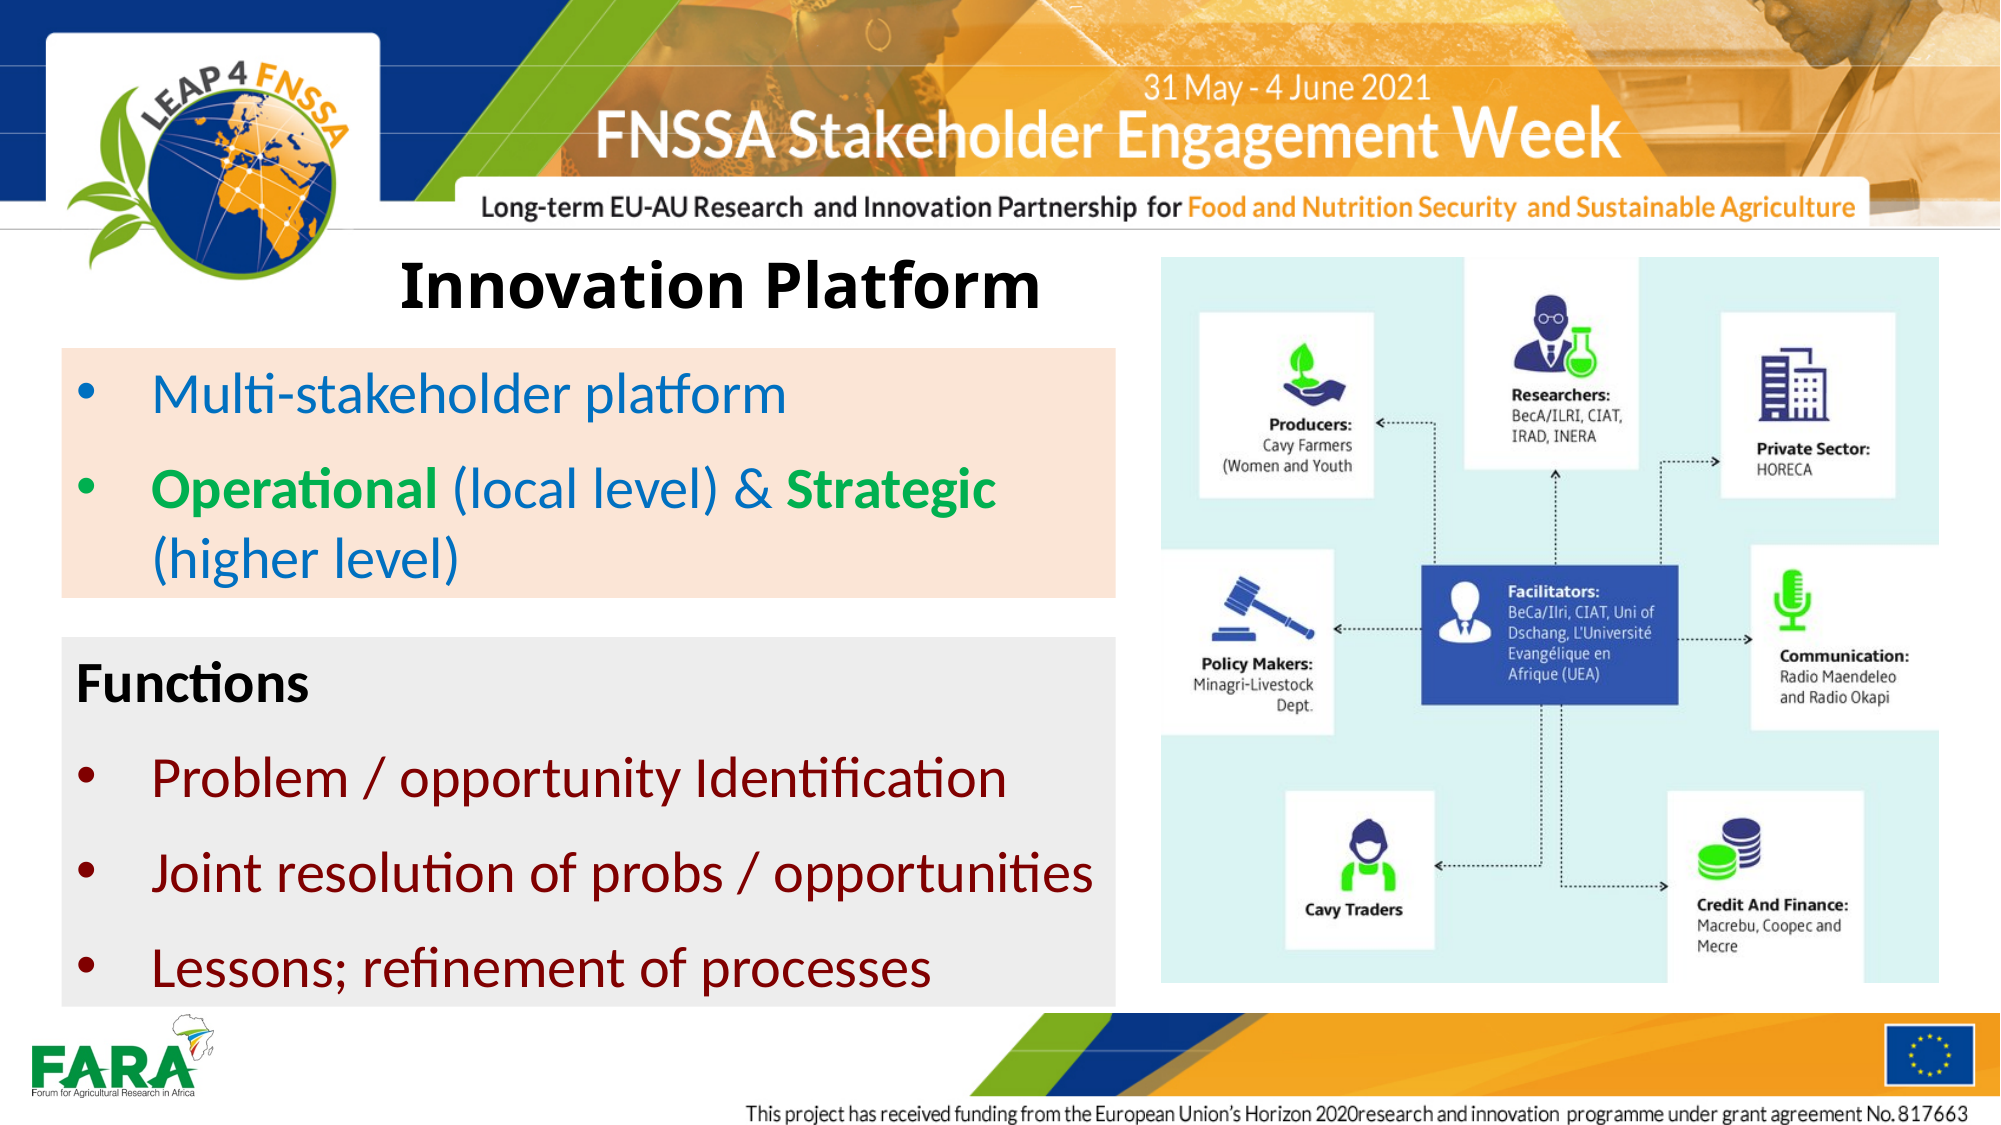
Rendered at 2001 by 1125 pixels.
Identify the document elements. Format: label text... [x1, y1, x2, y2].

picture [0, 1013, 2000, 1125]
text_box Functions Problem / opportunity Identification Joint resolution of probs / opportunities Lessons; refinement of processes [61, 637, 1116, 1007]
text_box Multi-stakeholder platform Operational (local level) & Strategic (higher level) [61, 348, 1116, 598]
picture [0, 0, 2000, 983]
title Innovation Platform [385, 229, 1162, 349]
